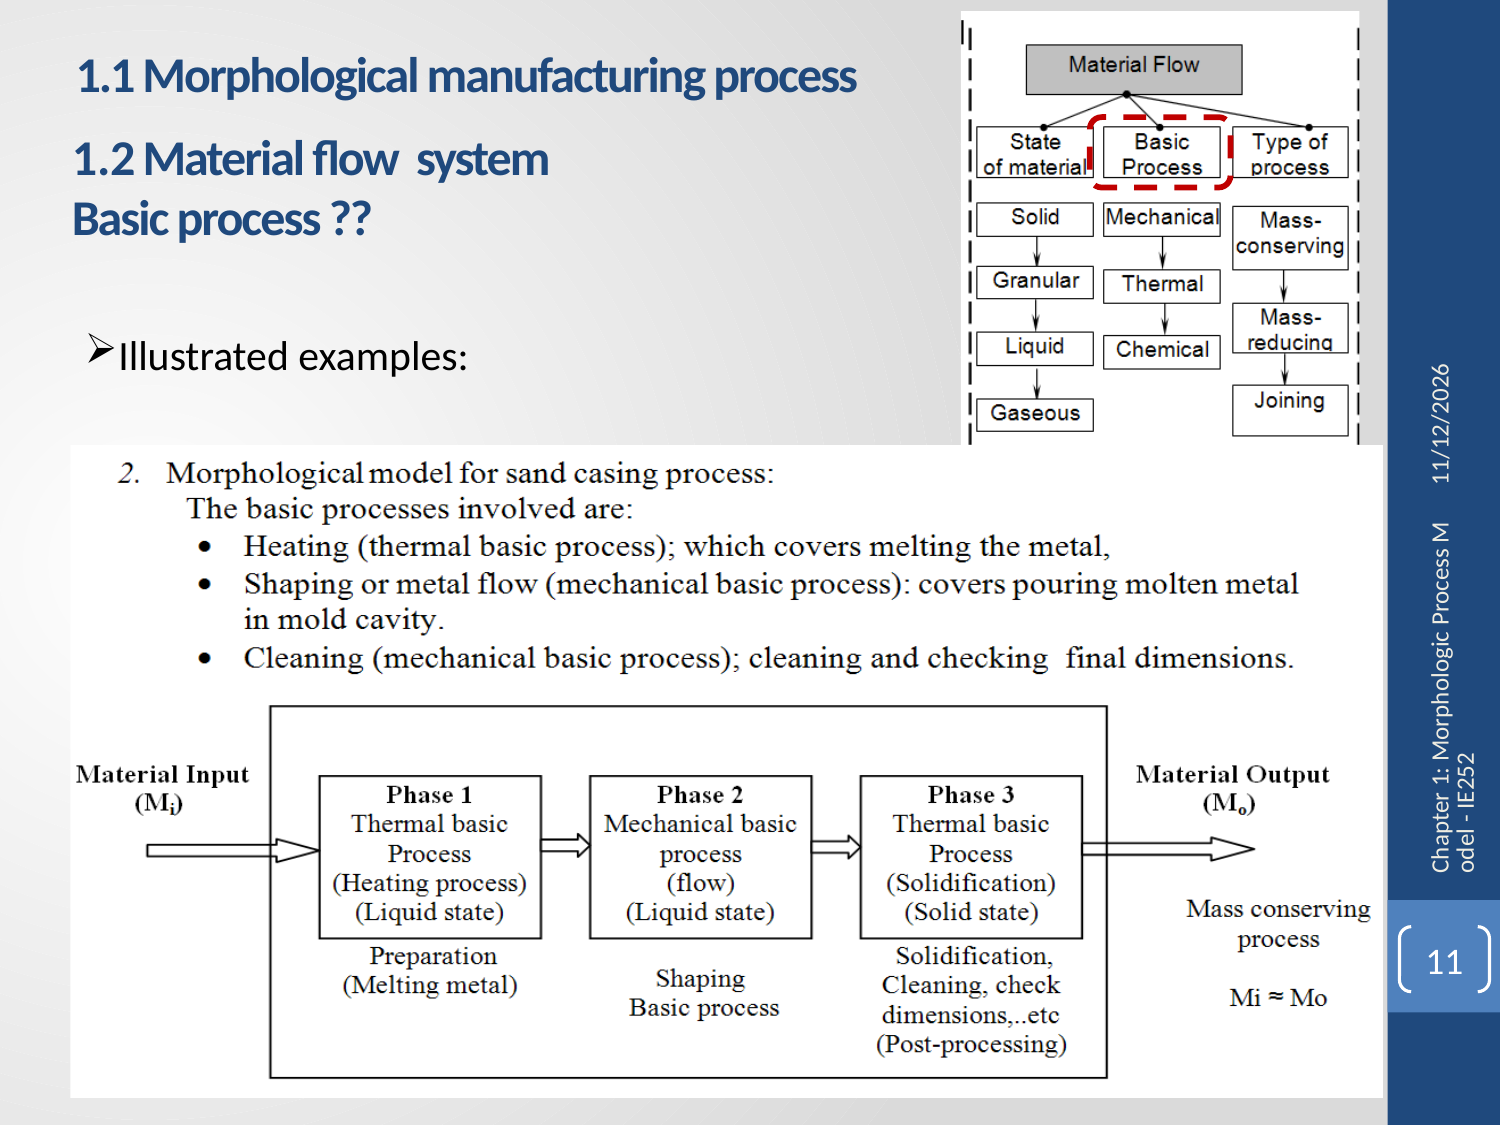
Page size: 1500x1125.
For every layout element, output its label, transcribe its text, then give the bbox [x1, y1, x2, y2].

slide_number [1408, 100, 1469, 500]
slide_number 11 [1397, 925, 1492, 994]
text_box 2 Material flow system Basic process ?? [56, 118, 566, 313]
text_box Illustrated examples: [70, 281, 833, 444]
picture [70, 11, 1384, 1098]
text_box 1.1 Morphological manufacturing process [60, 35, 883, 200]
footer Chapter 1: Morphologic Process Model - IE252 [1408, 500, 1469, 889]
